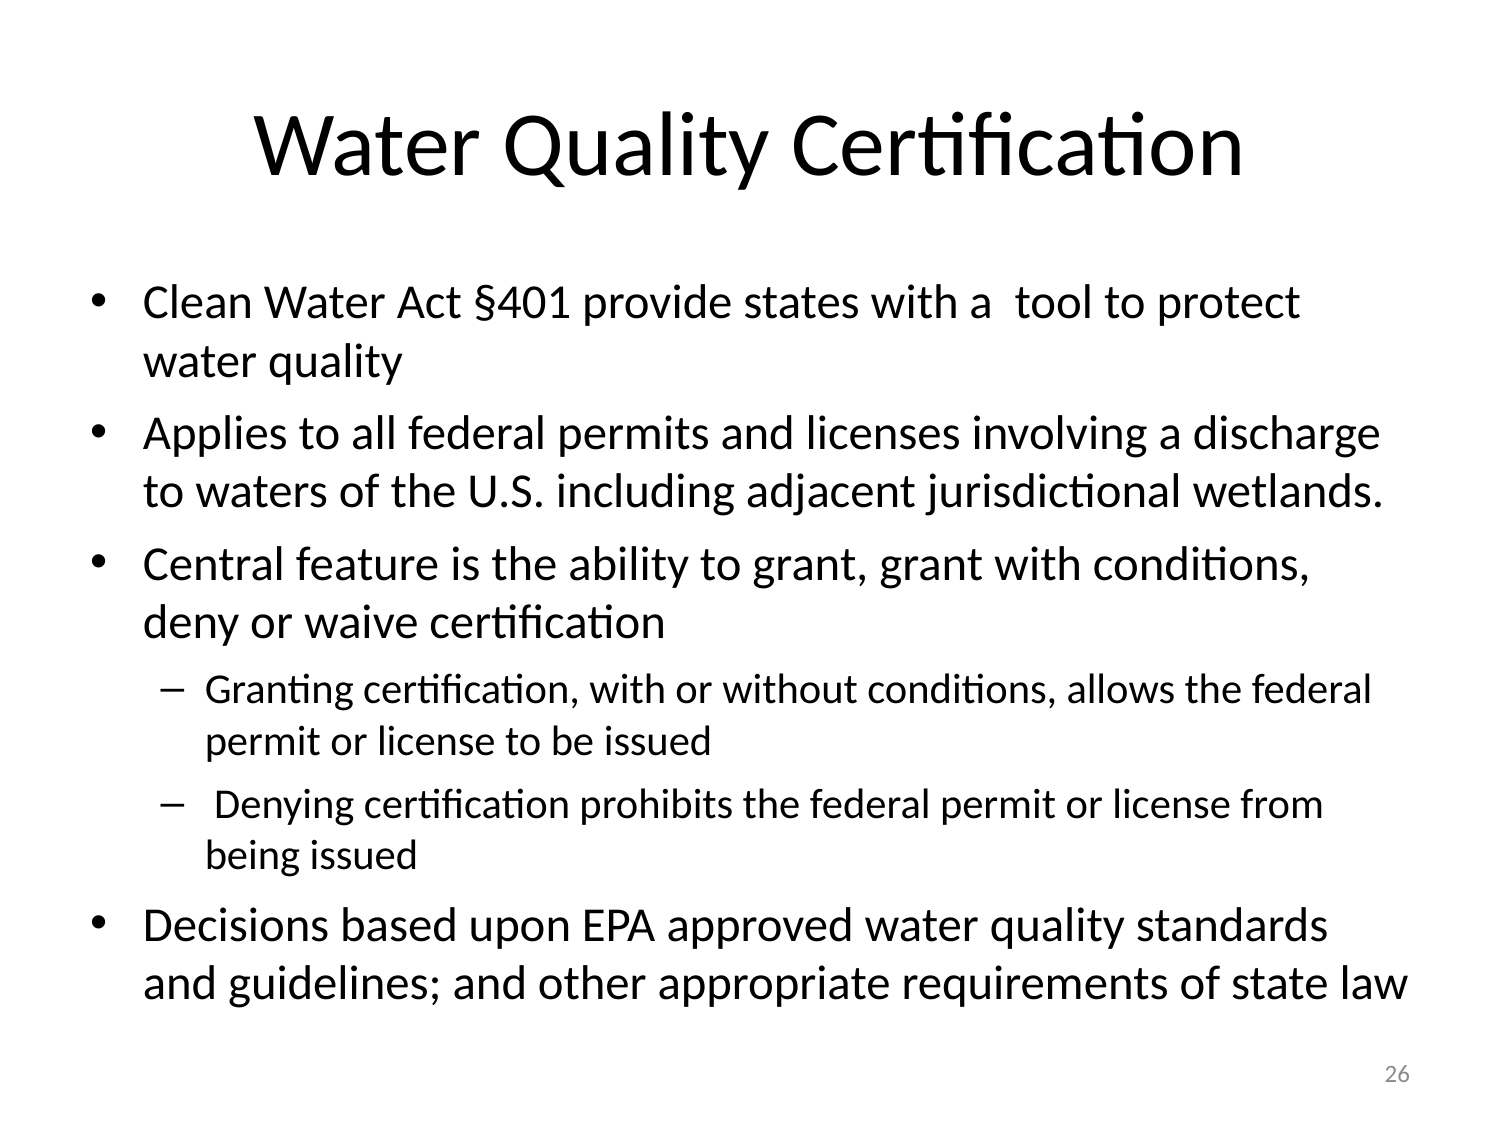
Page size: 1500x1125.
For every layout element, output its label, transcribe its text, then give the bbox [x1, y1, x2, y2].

list Clean Water Act §401 provide states with a tool to protect water quality Applies to all federal permits and licenses involving a discharge to waters of the U.S. including adjacent jurisdictional wetlands. Central feature is the ability to grant, grant with conditions, deny or waive certification Granting certification, with or without conditions, allows the federal permit or license to be issued Denying certification prohibits the federal permit or license from being issued Decisions based upon EPA approved water quality standards and guidelines; and other appropriate requirements of state law [75, 262, 1425, 1076]
title Water Quality Certification [75, 45, 1425, 233]
slide_number 26 [1074, 1042, 1425, 1103]
